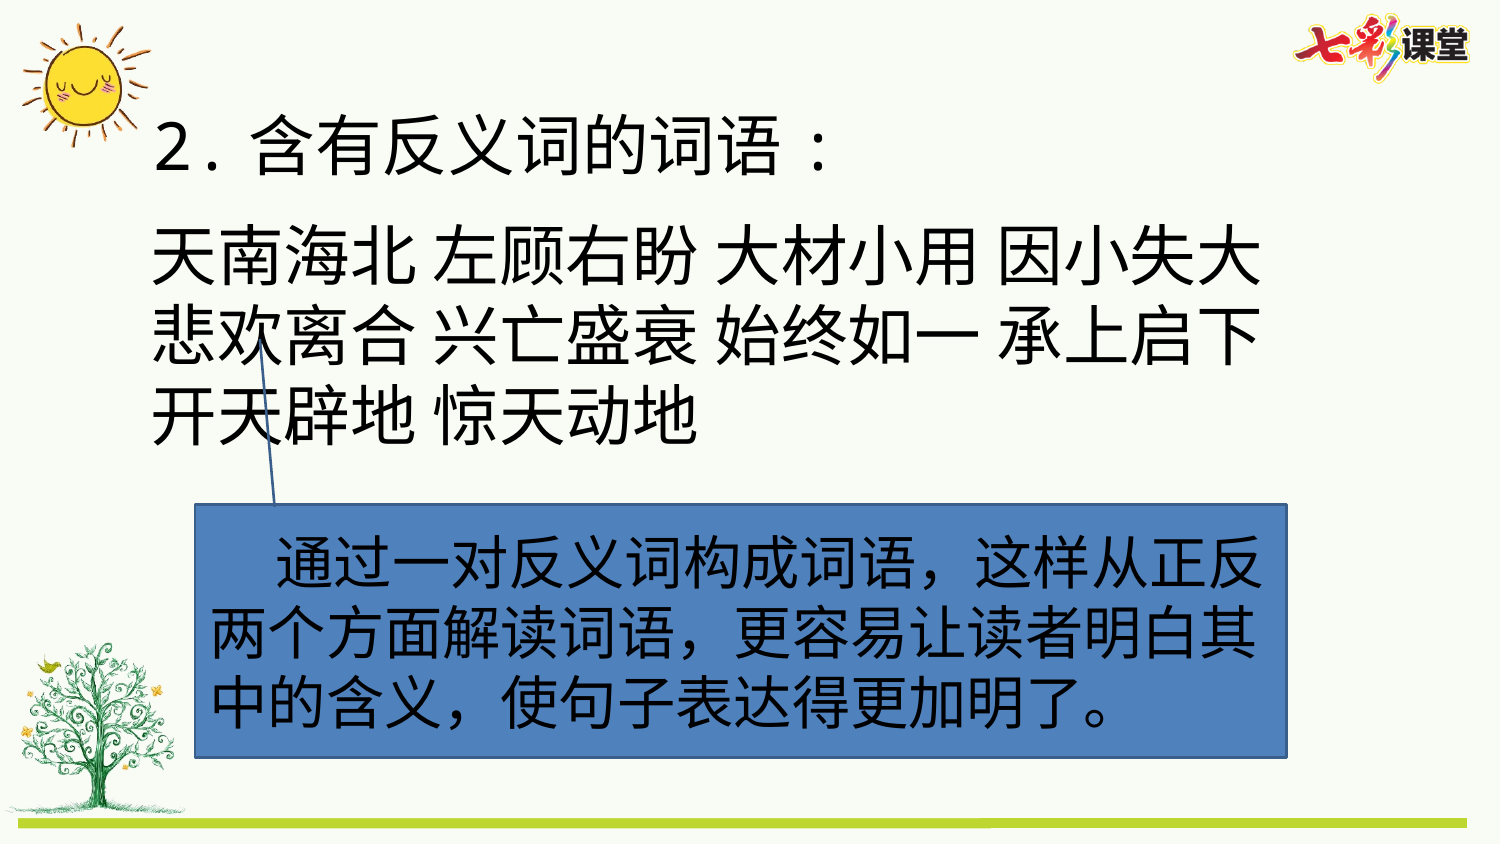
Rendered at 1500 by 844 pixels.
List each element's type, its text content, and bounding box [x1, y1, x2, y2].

picture [0, 0, 173, 172]
picture [0, 608, 1467, 844]
text_box 天南海北 左顾右盼 大材小用 因小失大 悲欢离合 兴亡盛衰 始终如一 承上启下 开天辟地 惊天动地 [135, 206, 1424, 462]
text_box 通过一对反义词构成词语，这样从正反两个方面解读词语，更容易让读者明白其中的含义，使句子表达得更加明了。 [194, 338, 1288, 759]
text_box 2.含有反义词的词语: [137, 96, 868, 192]
picture [1291, 9, 1472, 87]
